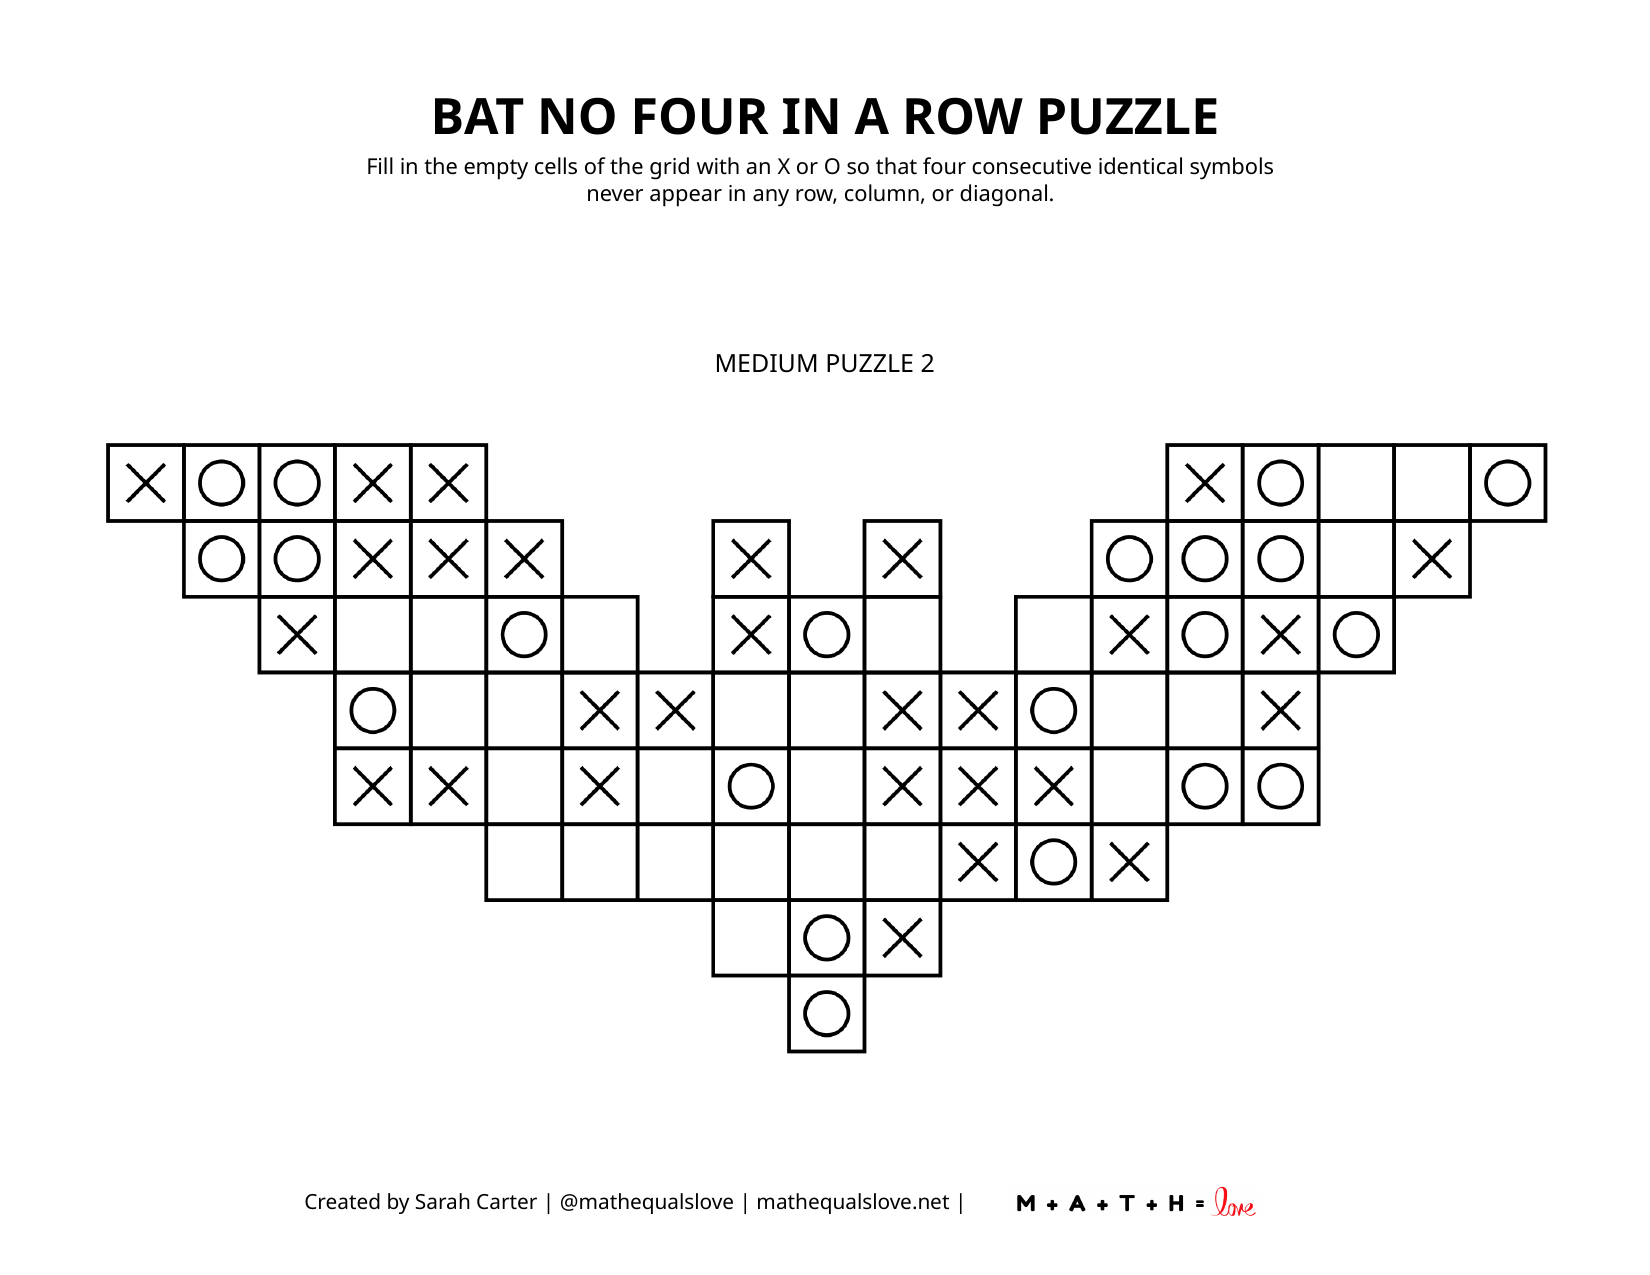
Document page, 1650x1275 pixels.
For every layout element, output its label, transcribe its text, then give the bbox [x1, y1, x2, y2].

text_box Created by Sarah Carter | @mathequalslove | mathequalslove.net | [289, 1181, 1119, 1221]
picture [103, 441, 1549, 1055]
text_box BAT NO FOUR IN A ROW PUZZLE [383, 77, 1267, 145]
text_box MEDIUM PUZZLE 2 [187, 347, 1463, 399]
text_box Fill in the empty cells of the grid with an X or O so that four consecutive identical symbols never appear in any row, column, or diagonal. [331, 145, 1317, 213]
picture [1007, 1184, 1262, 1220]
